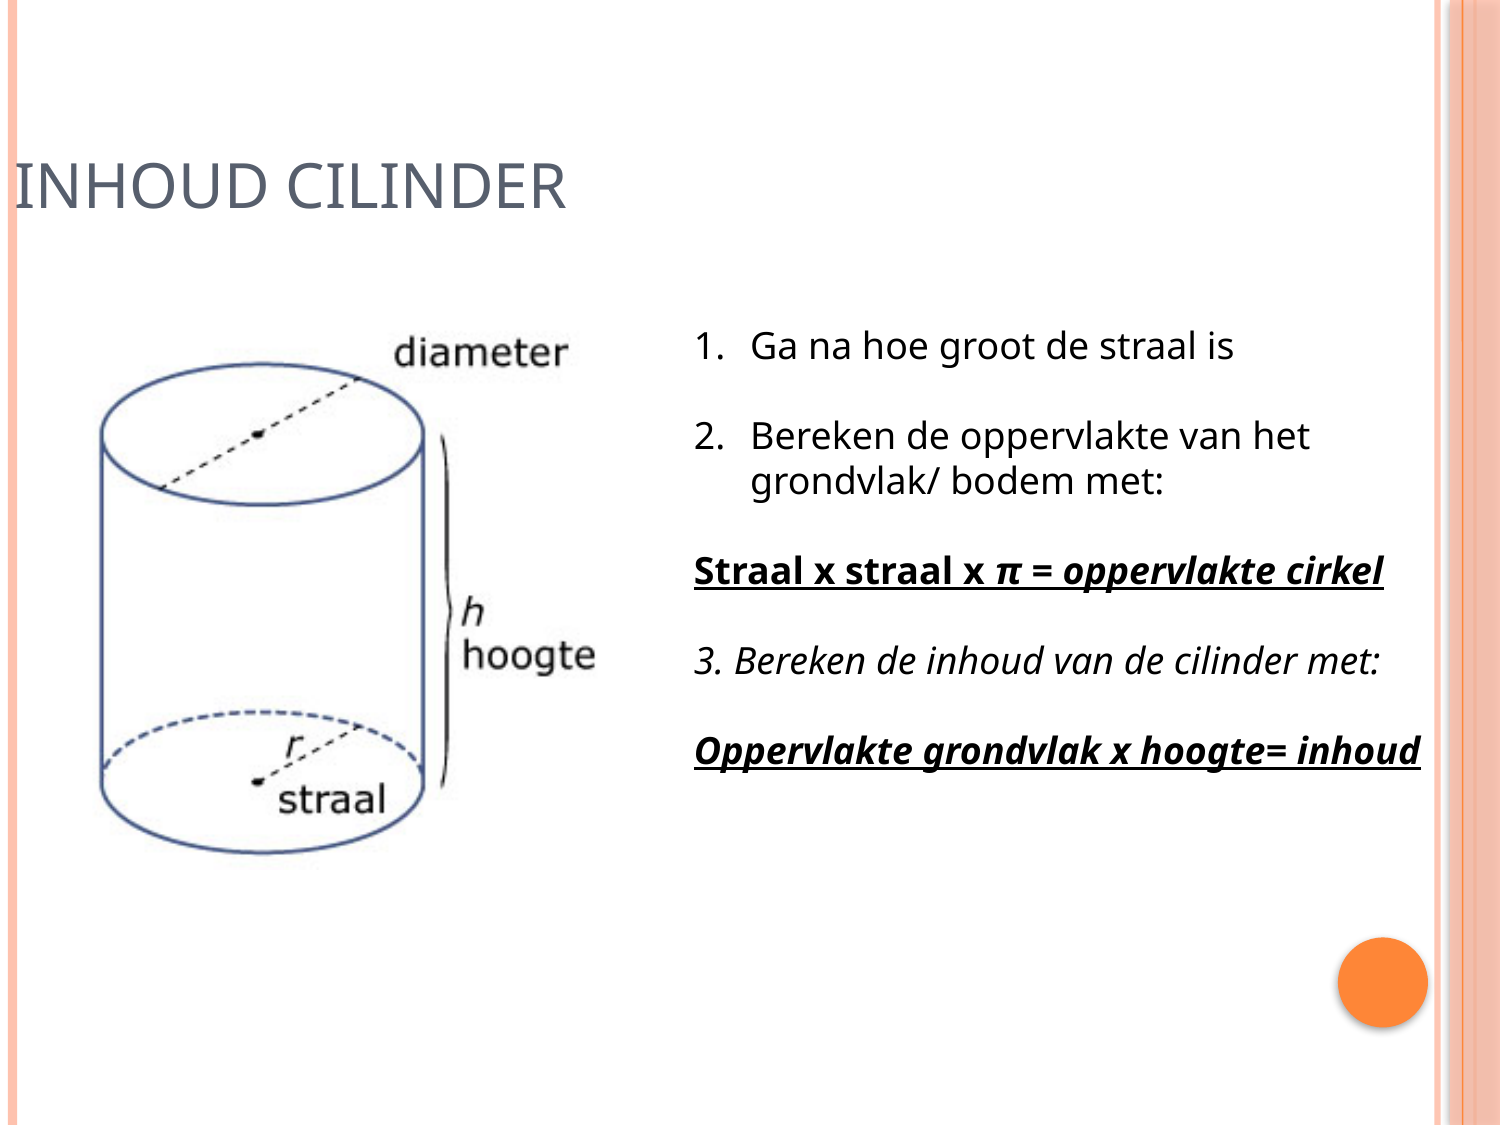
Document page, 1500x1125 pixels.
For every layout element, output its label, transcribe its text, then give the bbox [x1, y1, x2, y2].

picture [76, 313, 633, 871]
title Inhoud Cilinder [0, 78, 1463, 229]
text_box Ga na hoe groot de straal is Bereken de oppervlakte van het grondvlak/ bodem met: Straal x straal x π = oppervlakte cirkel 3. Bereken de inhoud van de cilinder met: Oppervlakte grondvlak x hoogte= inhoud [679, 314, 1471, 870]
